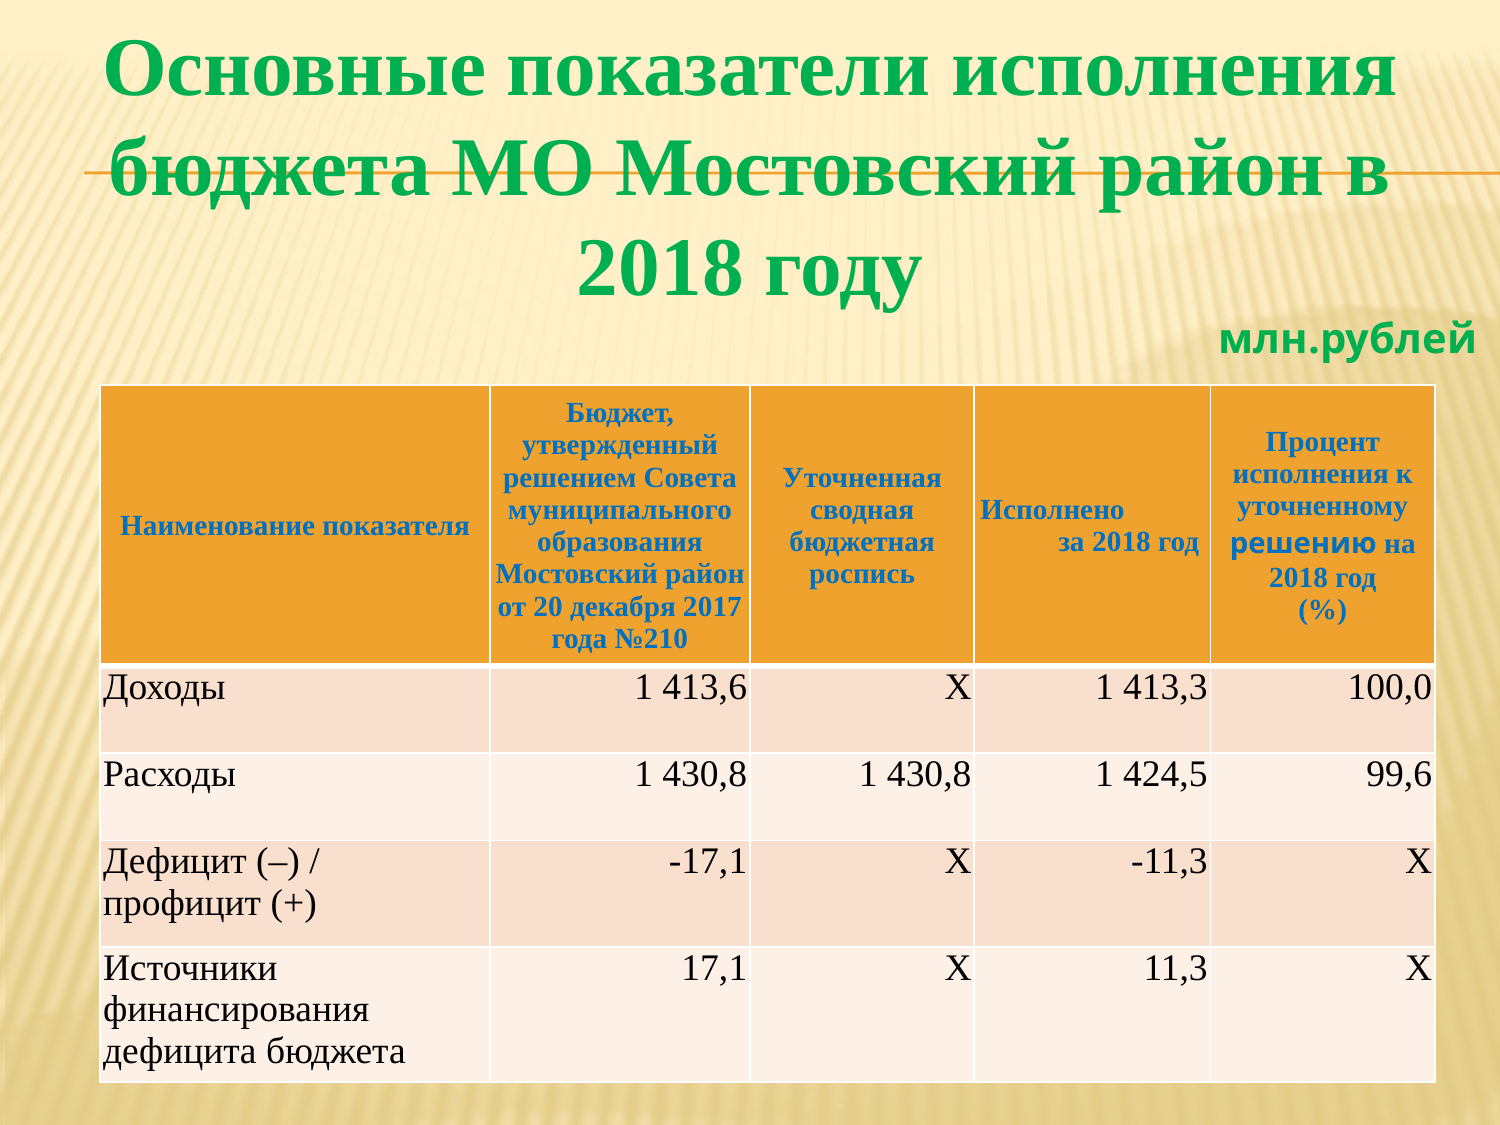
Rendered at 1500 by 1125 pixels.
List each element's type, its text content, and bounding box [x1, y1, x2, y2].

table_cell 1 424,5 [975, 754, 1210, 840]
table_cell Х [1211, 841, 1434, 946]
text_box Основные показатели исполнения бюджета МО Мостовский район в 2018 году млн.рублей [7, 4, 1493, 370]
table_cell 11,3 [975, 948, 1210, 1081]
table_cell Источники финансирования дефицита бюджета [101, 948, 489, 1081]
table_header Уточненная сводная бюджетная роспись [751, 386, 973, 663]
table_header Наименование показателя [101, 386, 489, 663]
table_cell Х [751, 669, 973, 752]
table_cell -17,1 [491, 841, 749, 946]
table_cell 100,0 [1211, 669, 1434, 752]
table_cell 17,1 [491, 948, 749, 1081]
table_header Бюджет, утвержденный решением Совета муниципального образования Мостовский район от 20 декабря 2017 года №210 [491, 386, 749, 663]
table_cell 1 430,8 [491, 754, 749, 840]
table_cell Х [751, 841, 973, 946]
table_cell Х [751, 948, 973, 1081]
table_cell Доходы [101, 669, 489, 752]
table_cell -11,3 [975, 841, 1210, 946]
table_cell Х [1211, 948, 1434, 1081]
table_cell Расходы [101, 754, 489, 840]
table_header Исполнено за 2018 год [975, 386, 1210, 663]
table_cell 99,6 [1211, 754, 1434, 840]
table_cell 1 413,3 [975, 669, 1210, 752]
table_header Процент исполнения к уточненному решению на 2018 год (%) [1211, 386, 1434, 663]
table_cell 1 413,6 [491, 669, 749, 752]
table_cell Дефицит (–) / профицит (+) [101, 841, 489, 946]
table_cell 1 430,8 [751, 754, 973, 840]
